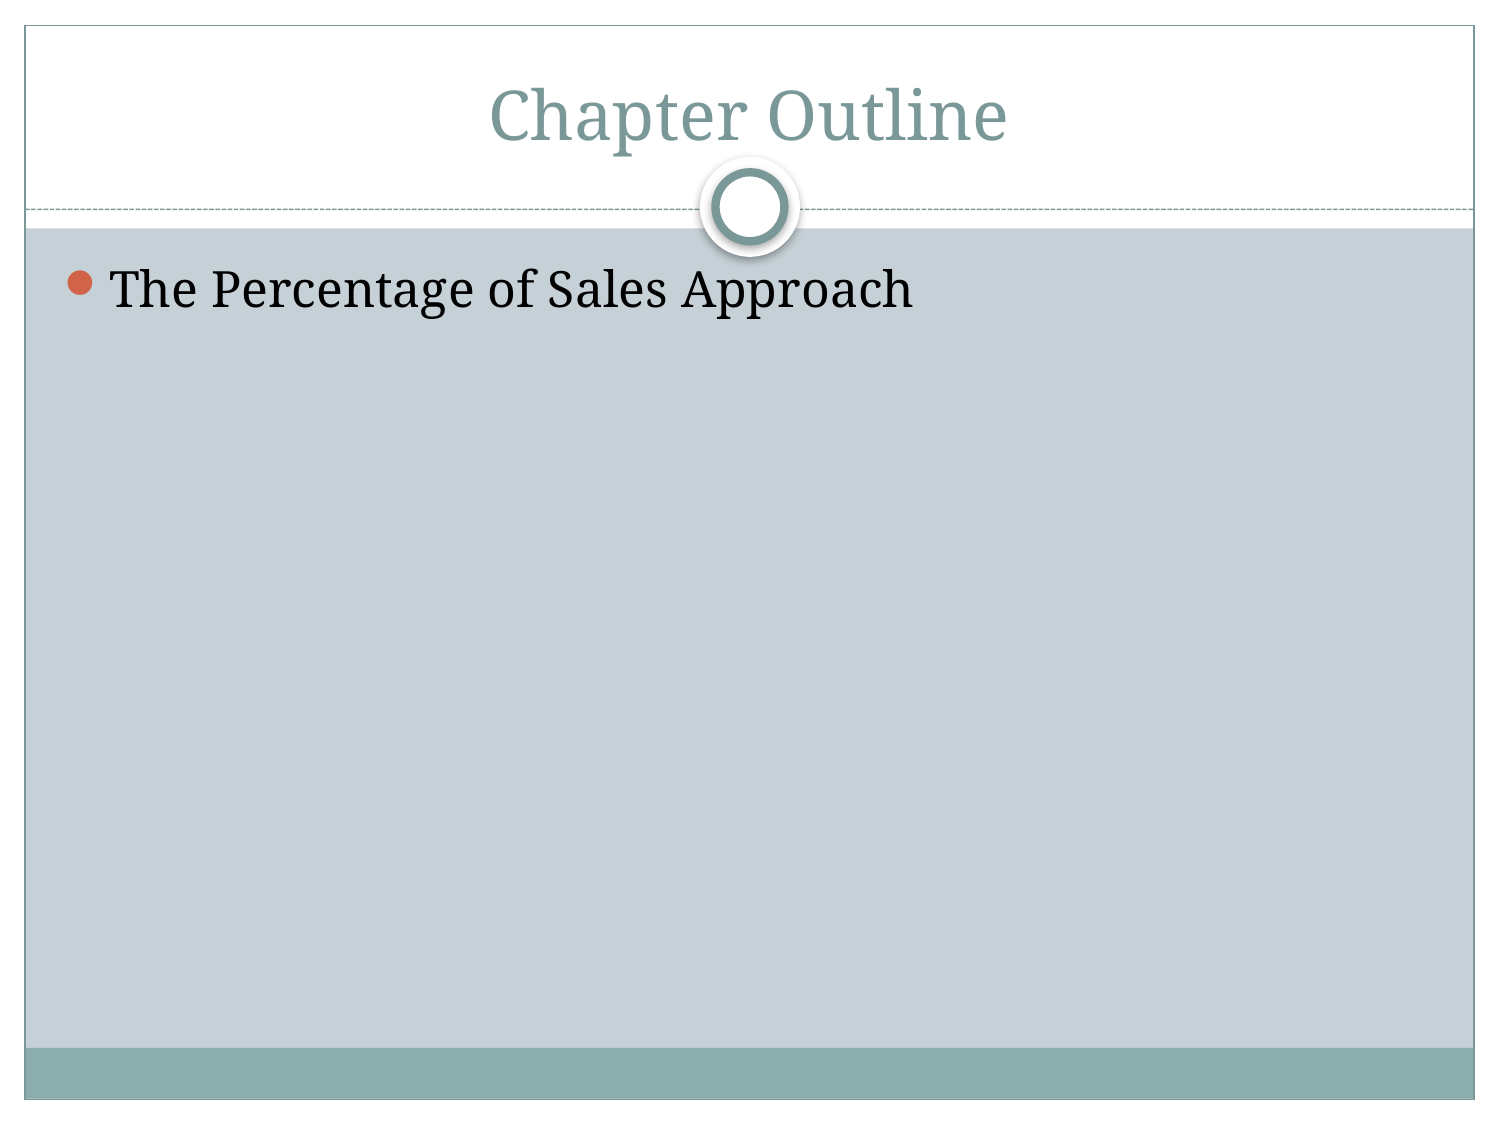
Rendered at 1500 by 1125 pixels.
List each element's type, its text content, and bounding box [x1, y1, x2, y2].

title Chapter Outline [49, 37, 1450, 162]
list The Percentage of Sales Approach [49, 250, 1445, 1001]
